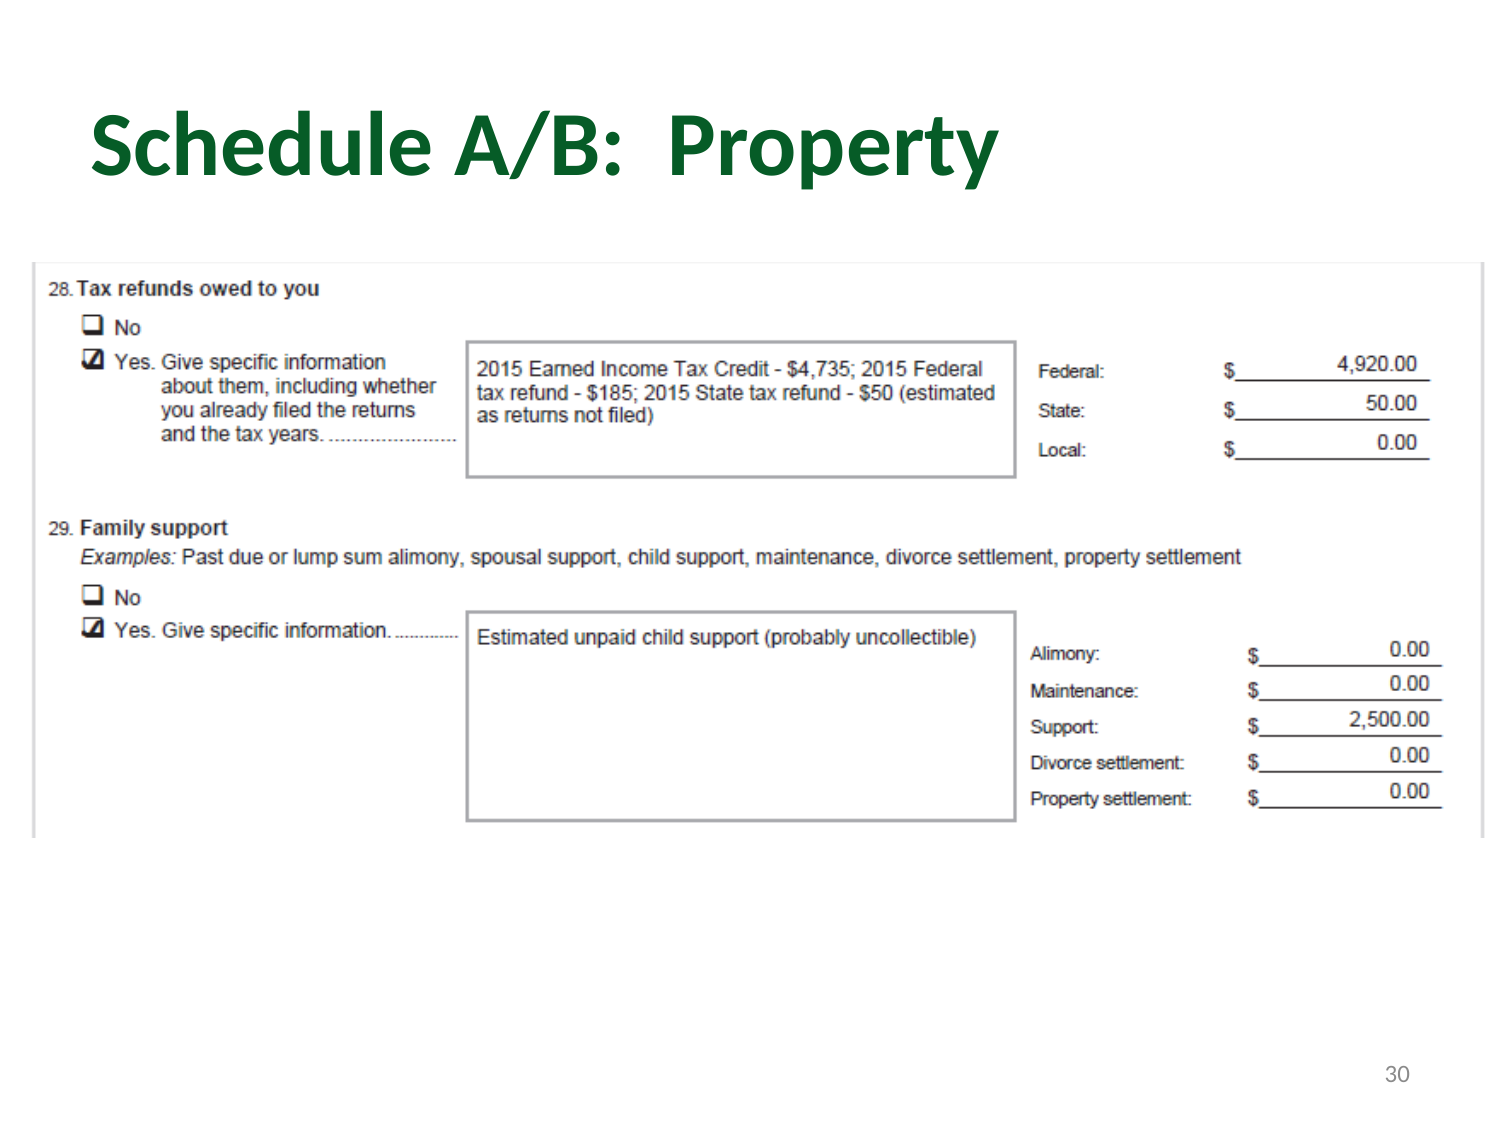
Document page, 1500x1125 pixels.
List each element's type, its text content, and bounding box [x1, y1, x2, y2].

slide_number 30 [1074, 1042, 1425, 1103]
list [28, 262, 1500, 838]
title Schedule A/B: Property [75, 45, 1425, 233]
